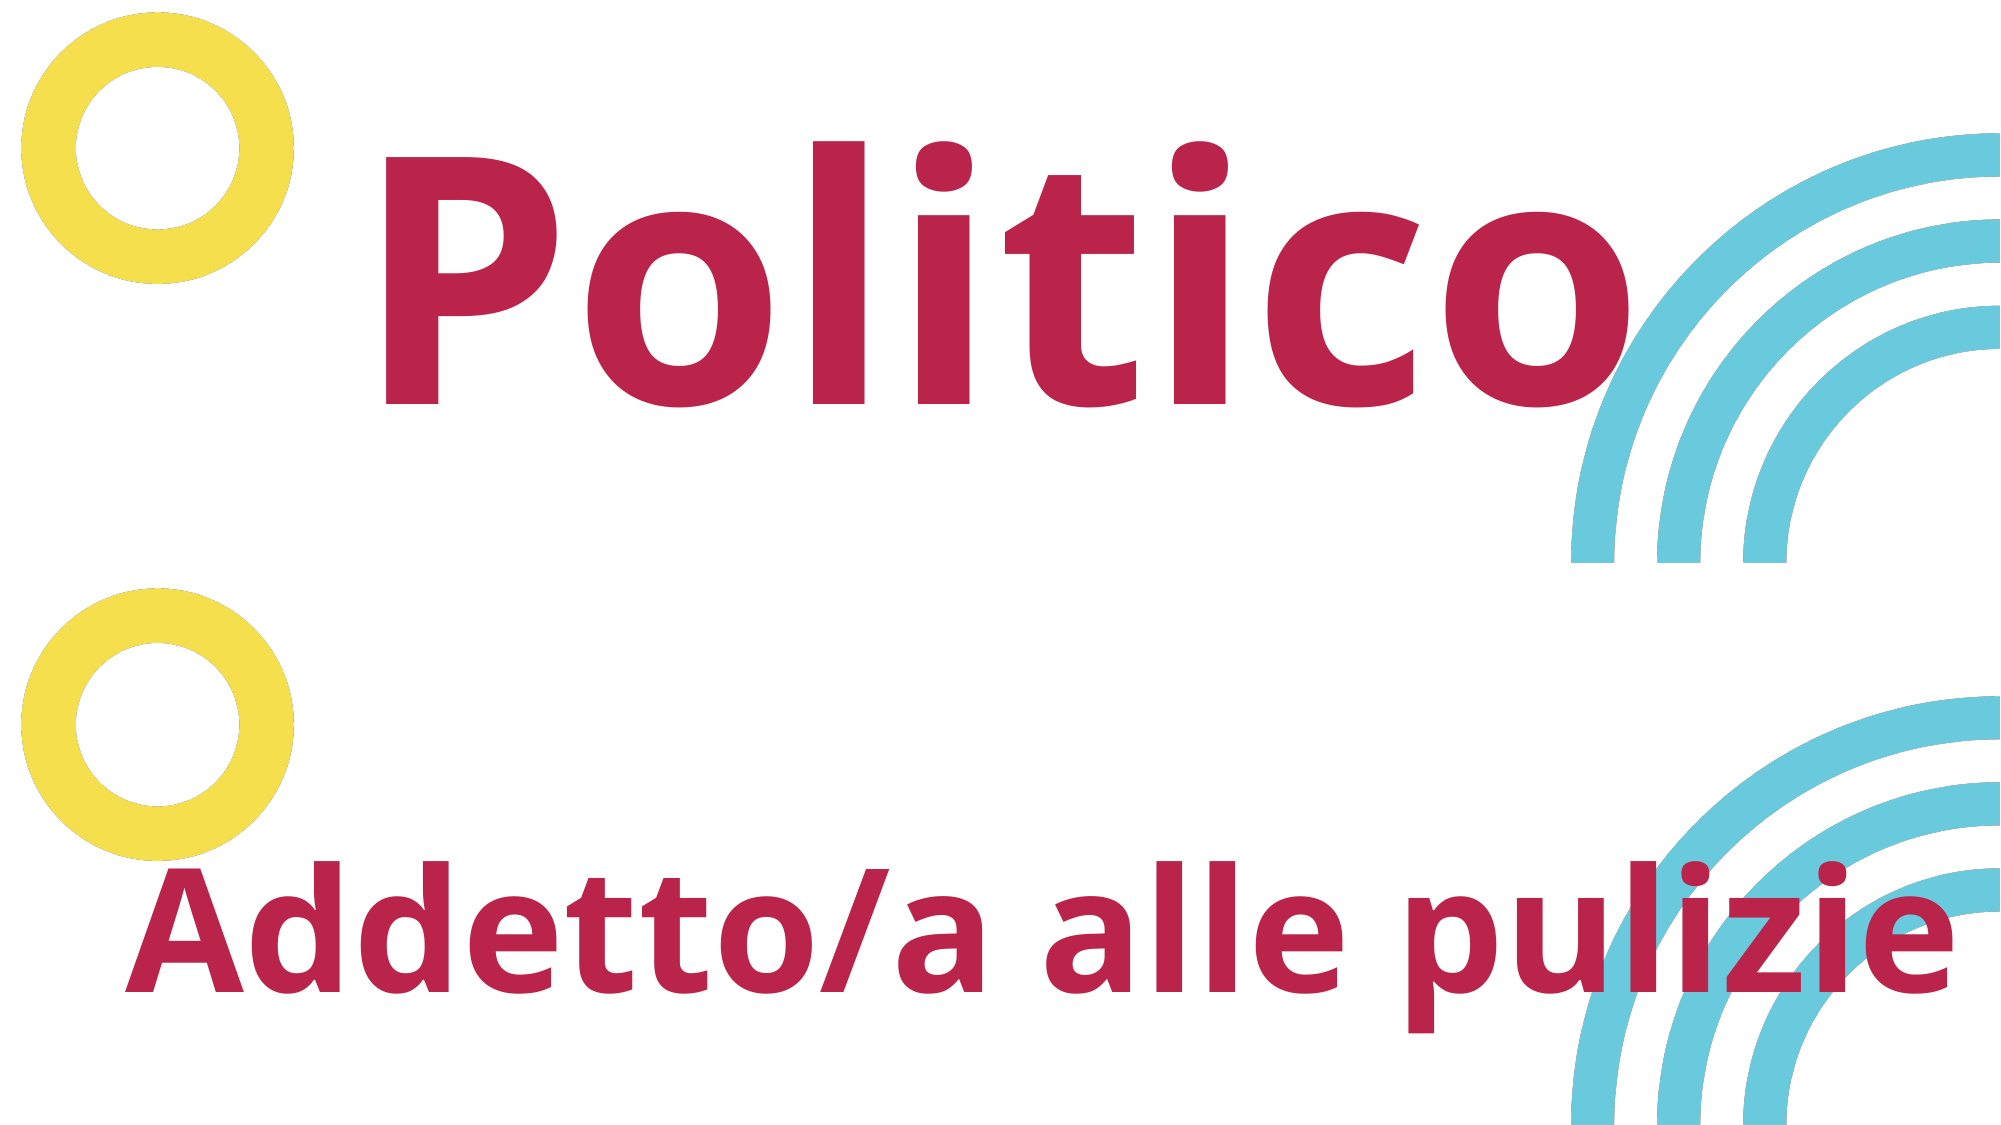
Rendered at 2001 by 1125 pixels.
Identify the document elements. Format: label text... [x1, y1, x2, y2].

picture [1571, 133, 2000, 563]
picture [1571, 696, 2000, 1125]
picture [21, 588, 294, 861]
picture [21, 12, 294, 284]
title Politico [56, 88, 1944, 480]
text_box Addetto/a alle pulizie [99, 717, 1988, 1037]
